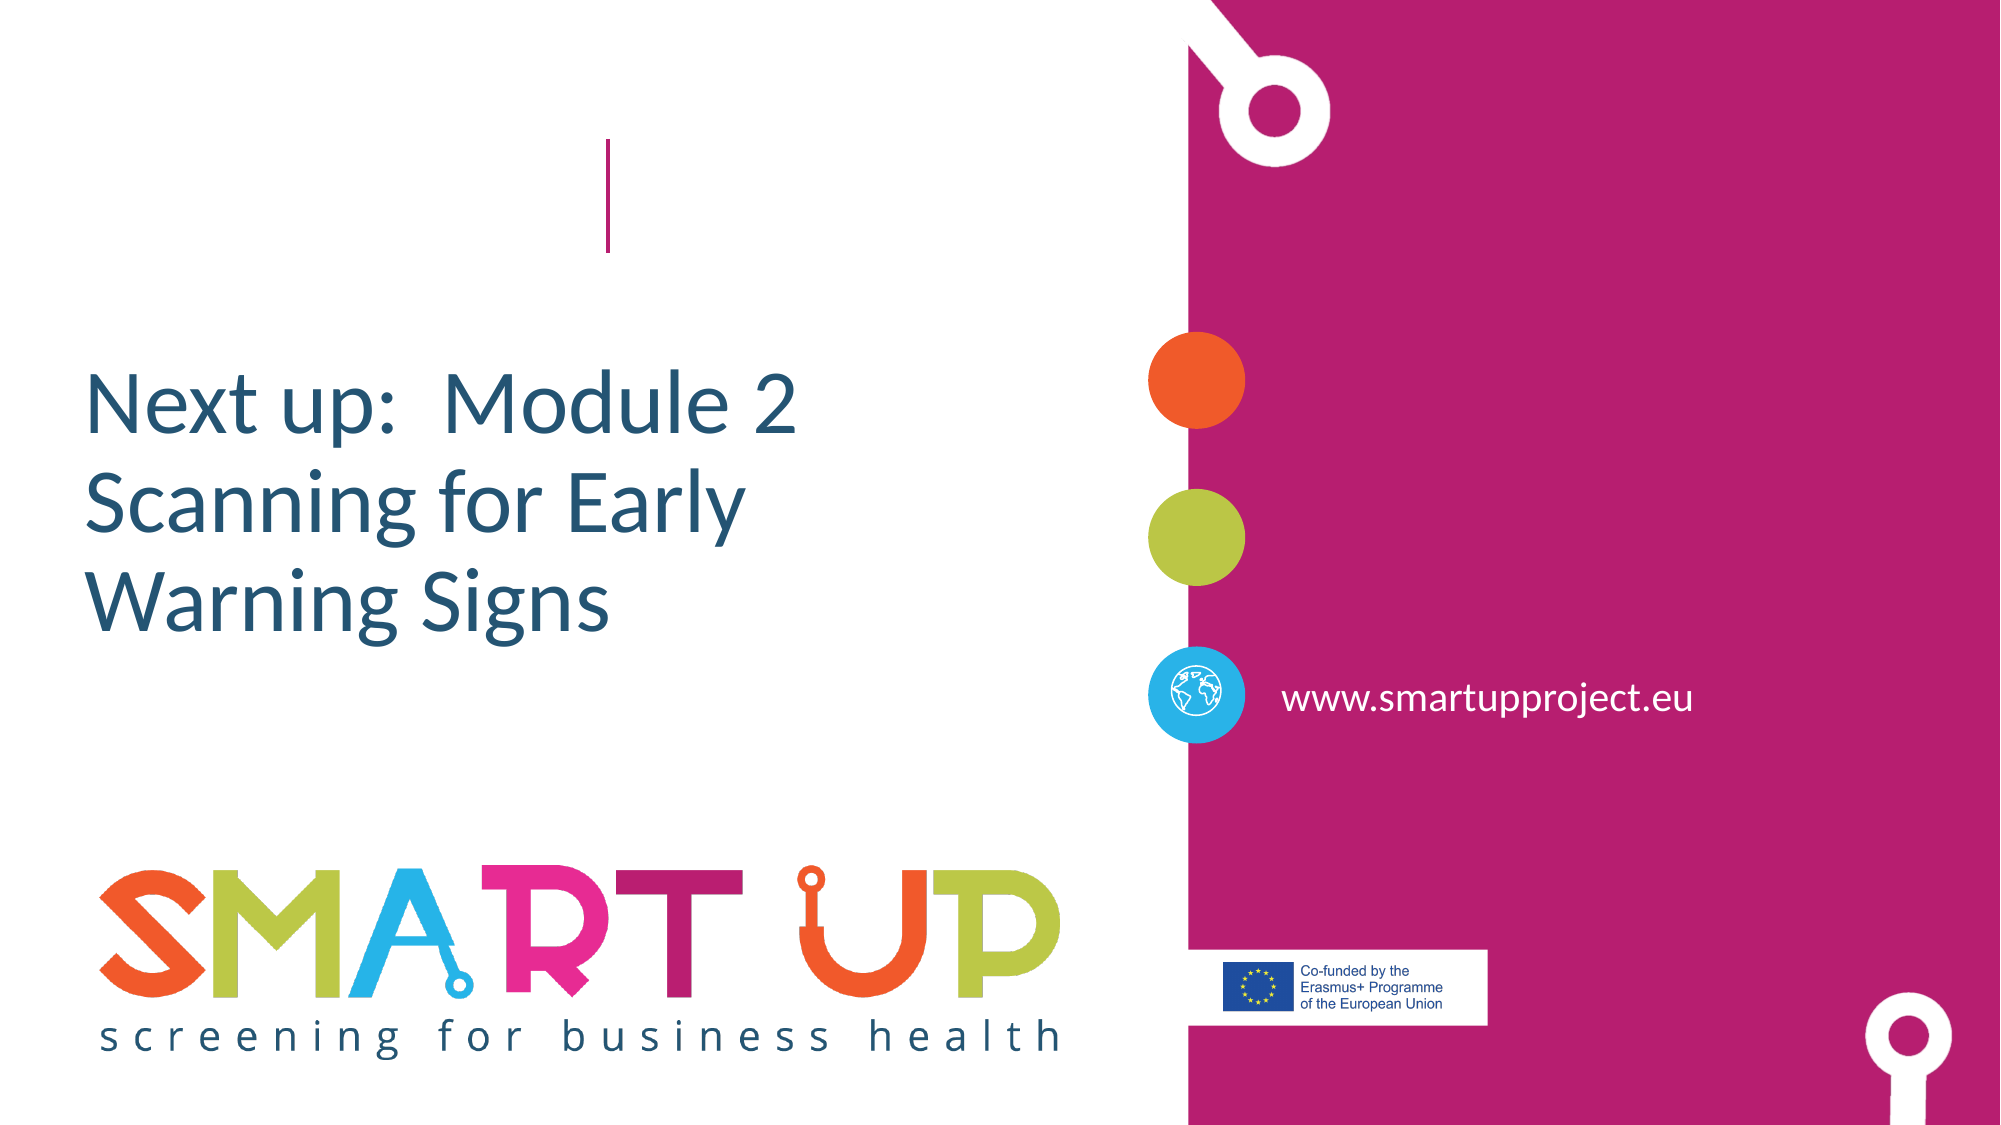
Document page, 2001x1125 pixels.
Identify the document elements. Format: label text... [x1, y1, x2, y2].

picture [1181, 0, 1371, 212]
list Next up: Module 2 Scanning for Early Warning Signs [70, 505, 966, 620]
picture [99, 865, 1060, 1060]
list www.smartupproject.eu [1266, 667, 1915, 791]
picture [1807, 987, 2001, 1125]
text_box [1171, 665, 1221, 716]
